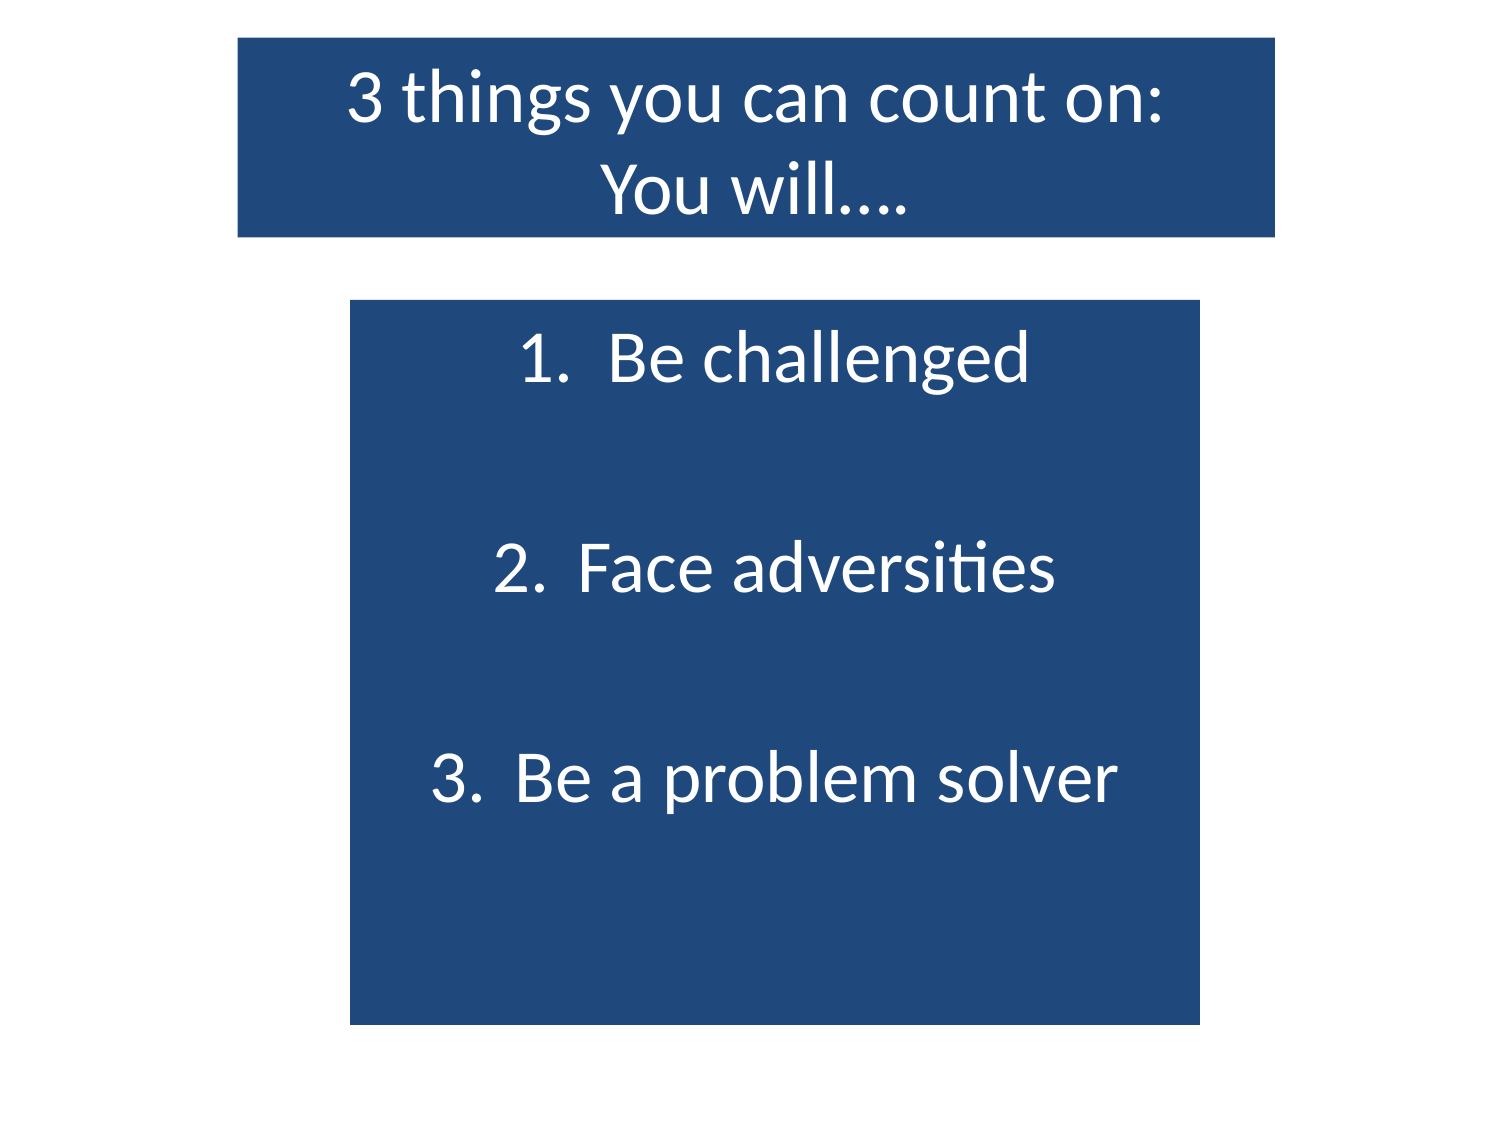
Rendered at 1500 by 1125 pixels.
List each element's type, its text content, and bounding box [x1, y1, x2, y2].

list 1. Be challenged Face adversities Be a problem solver [350, 299, 1200, 1025]
title 3 things you can count on: You will…. [237, 37, 1275, 238]
